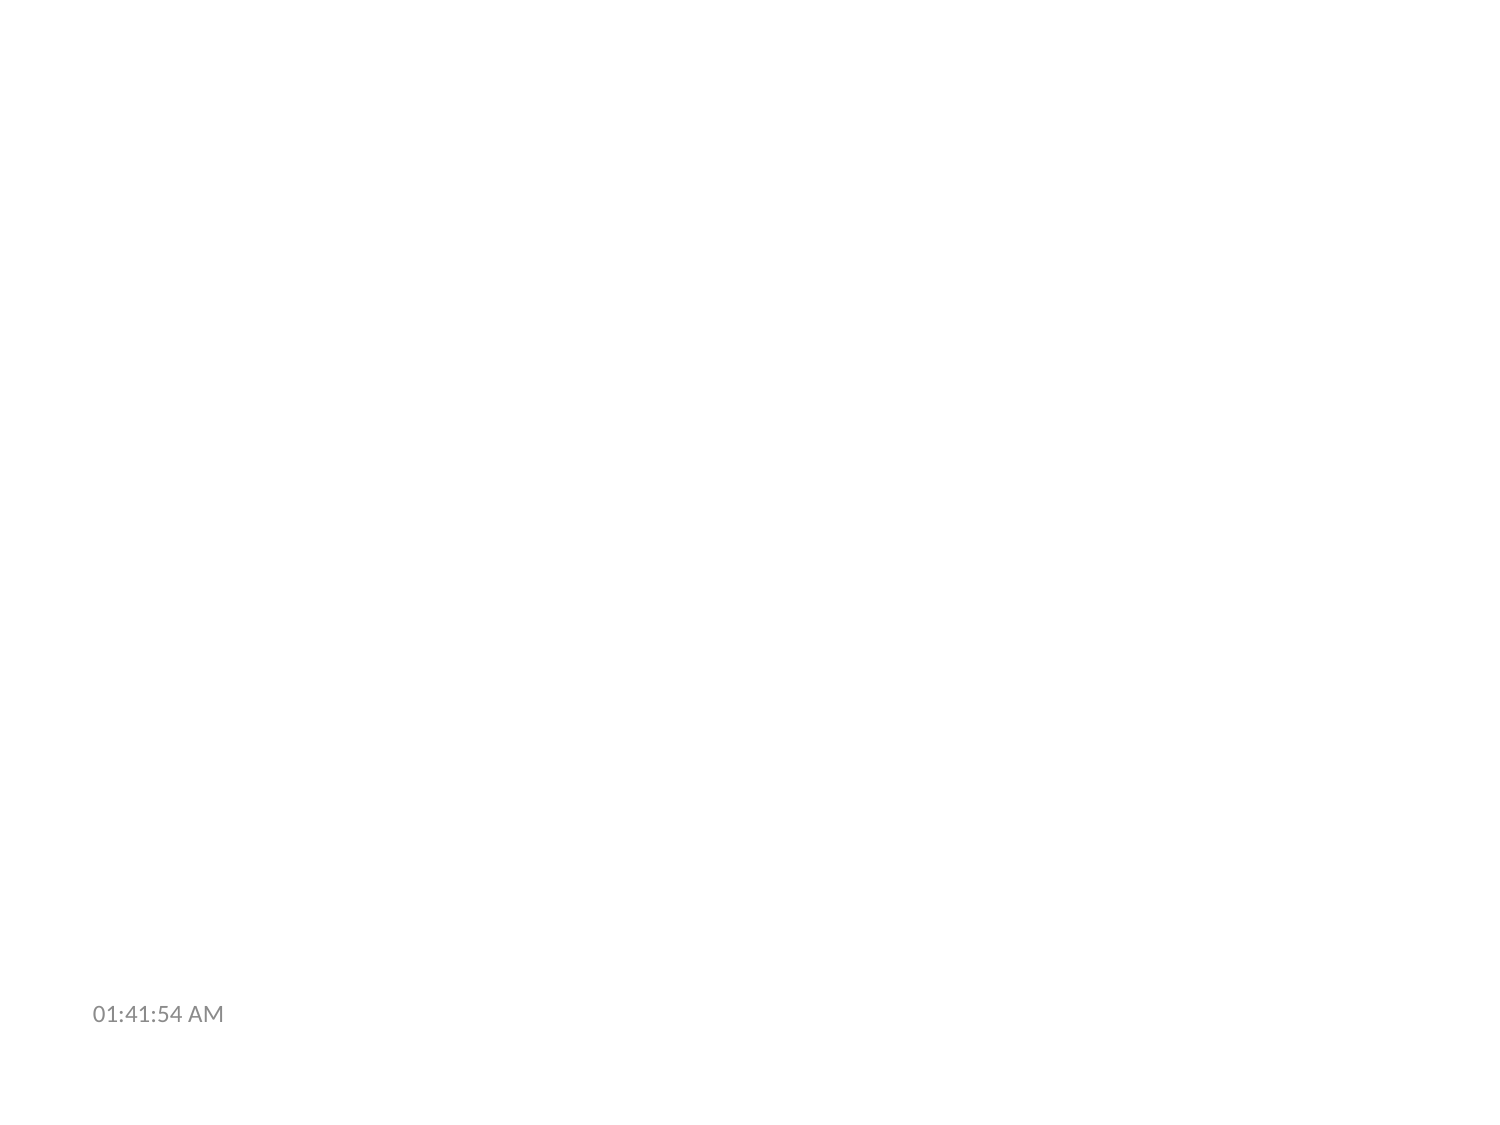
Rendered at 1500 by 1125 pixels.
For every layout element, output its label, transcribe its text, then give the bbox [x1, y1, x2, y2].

text_box 3:35:09 PM [77, 982, 428, 1043]
